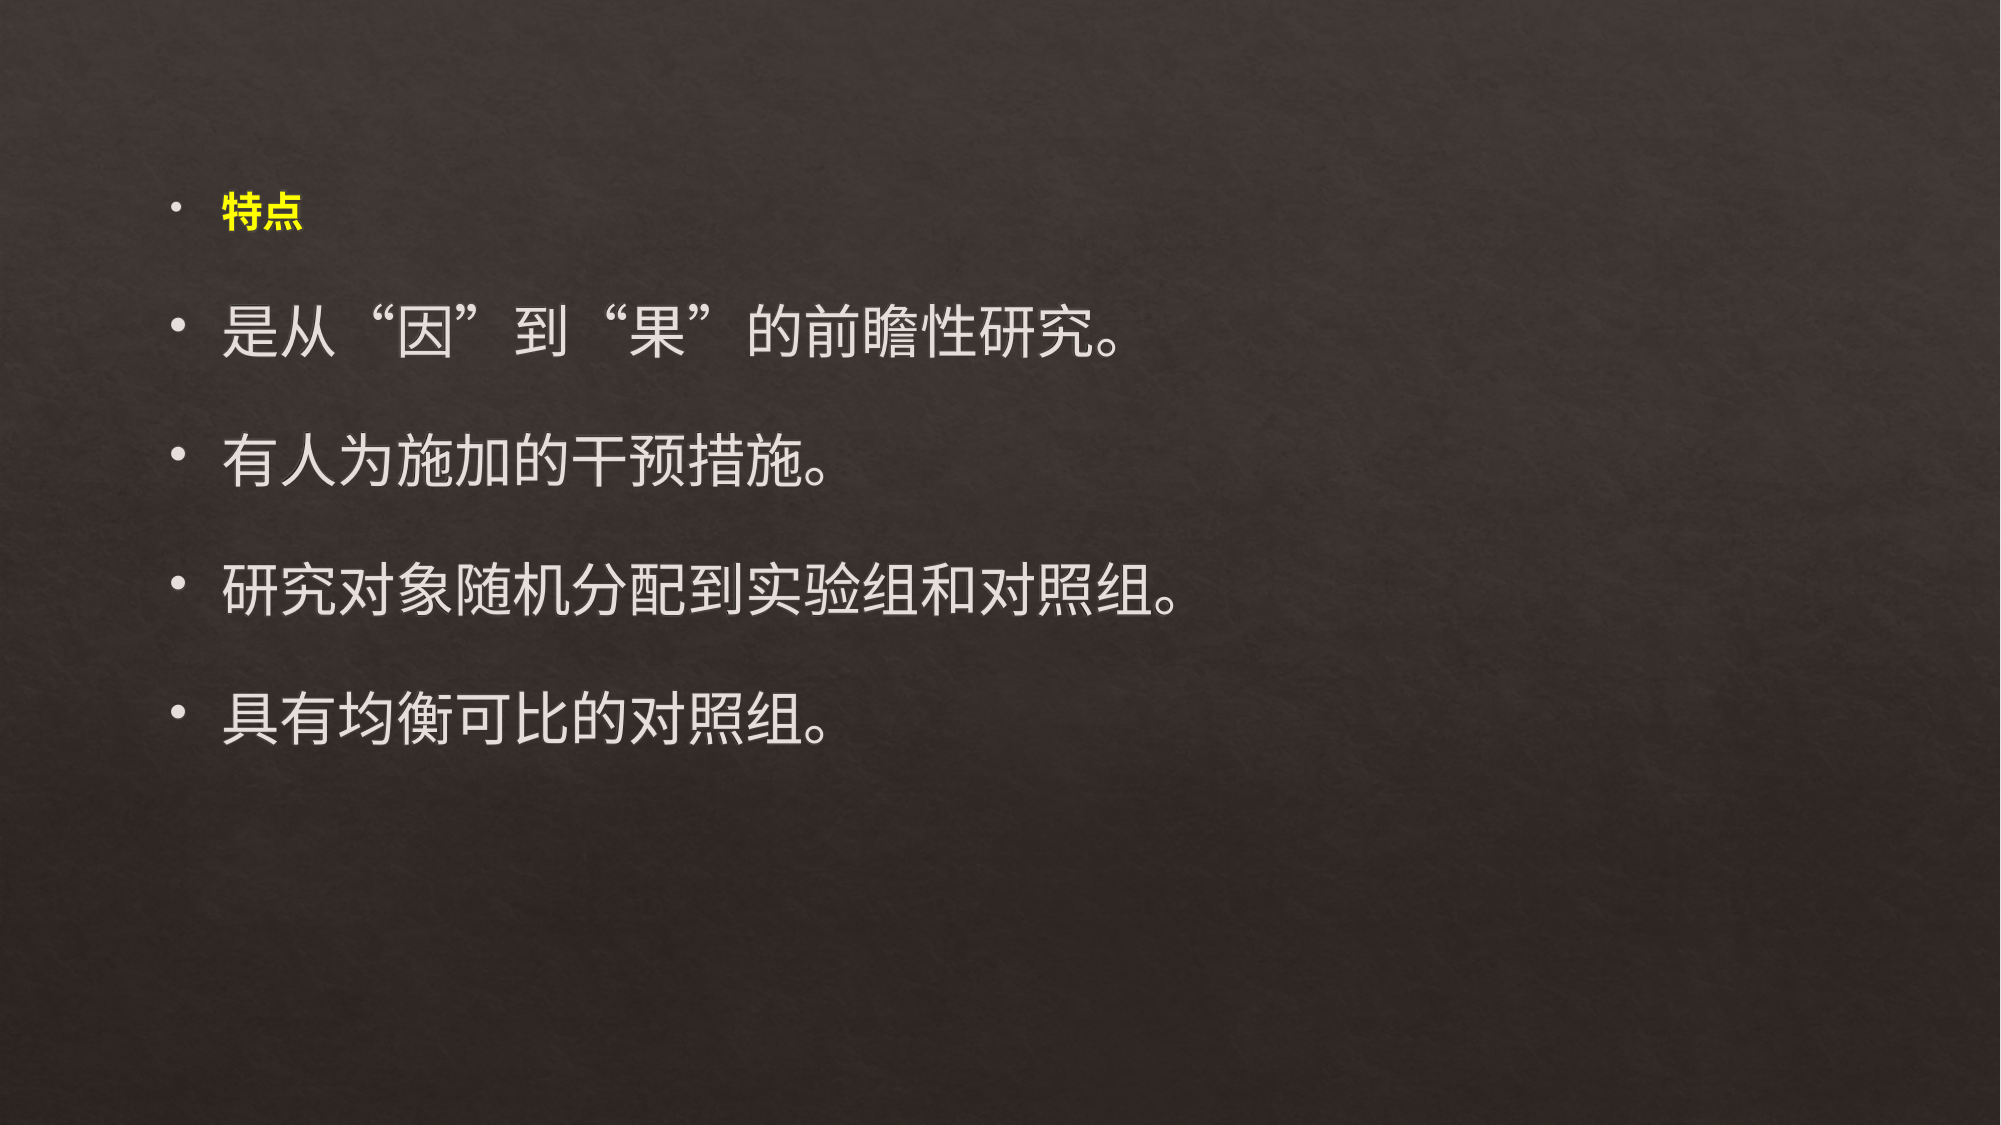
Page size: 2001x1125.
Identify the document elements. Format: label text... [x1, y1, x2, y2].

list 特点 是从“因”到“果”的前瞻性研究。 有人为施加的干预措施。 研究对象随机分配到实验组和对照组。 具有均衡可比的对照组。 [150, 107, 1849, 950]
